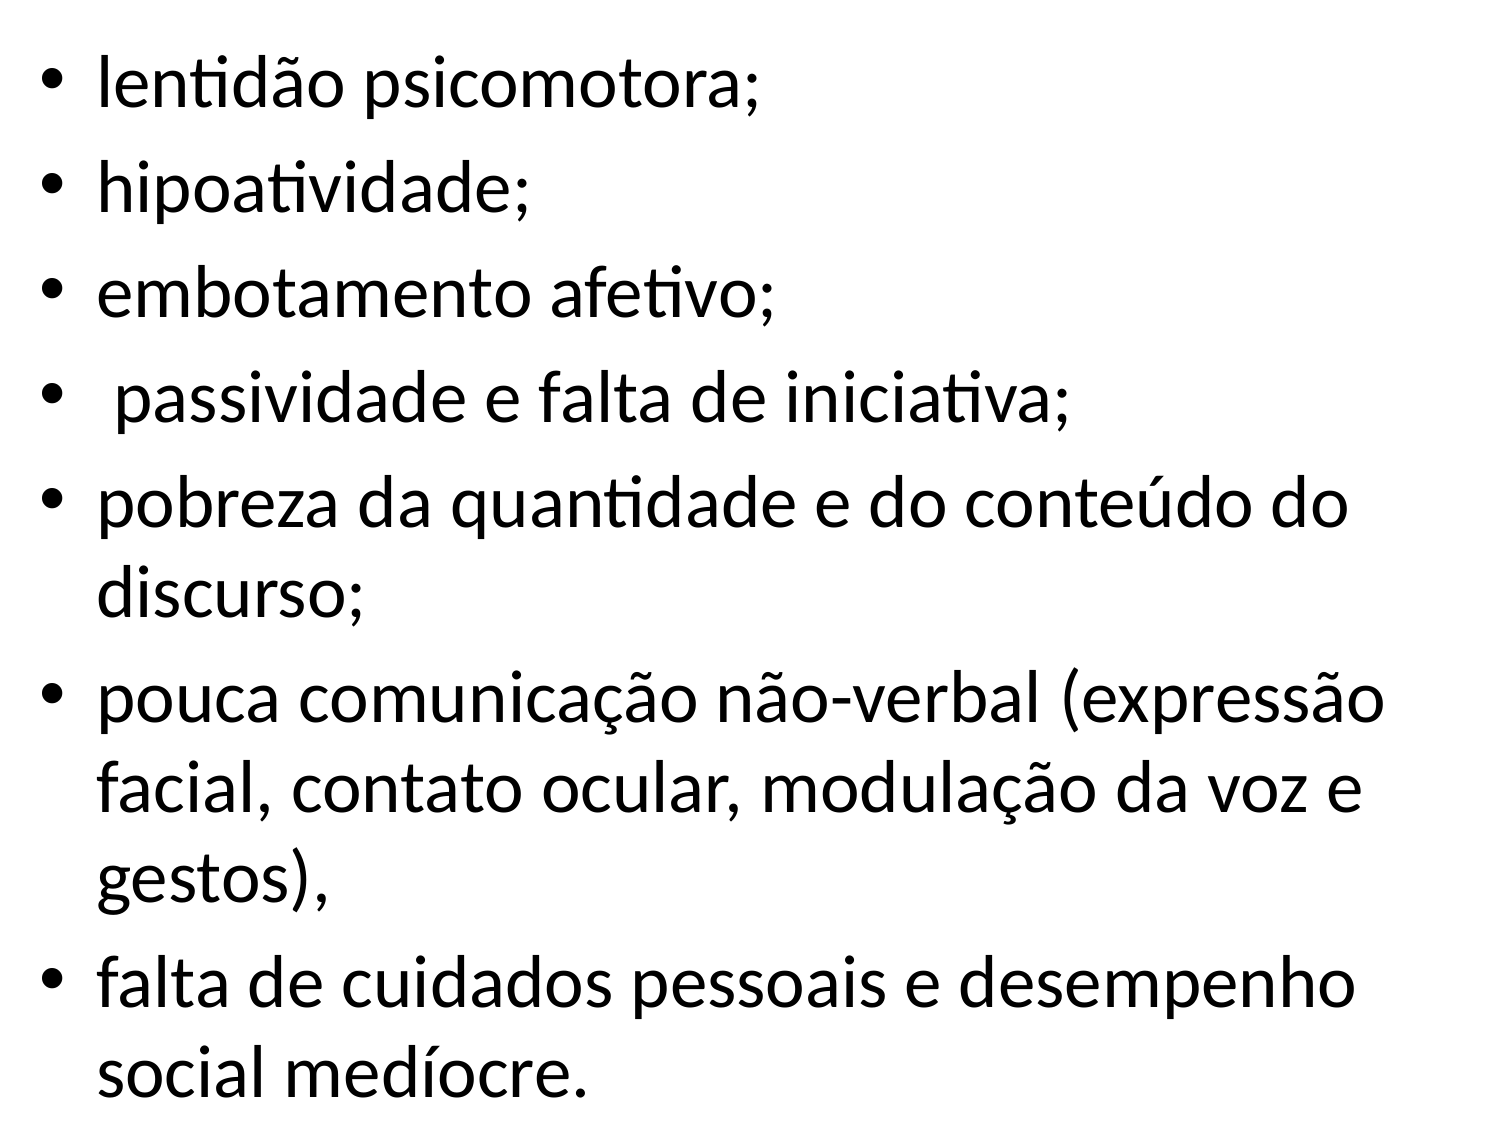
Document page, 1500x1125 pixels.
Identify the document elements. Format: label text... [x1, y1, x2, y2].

list lentidão psicomotora; hipoatividade; embotamento afetivo; passividade e falta de iniciativa; pobreza da quantidade e do conteúdo do discurso; pouca comunicação não-verbal (expressão facial, contato ocular, modulação da voz e gestos), falta de cuidados pessoais e desempenho social medíocre. [24, 24, 1475, 1100]
